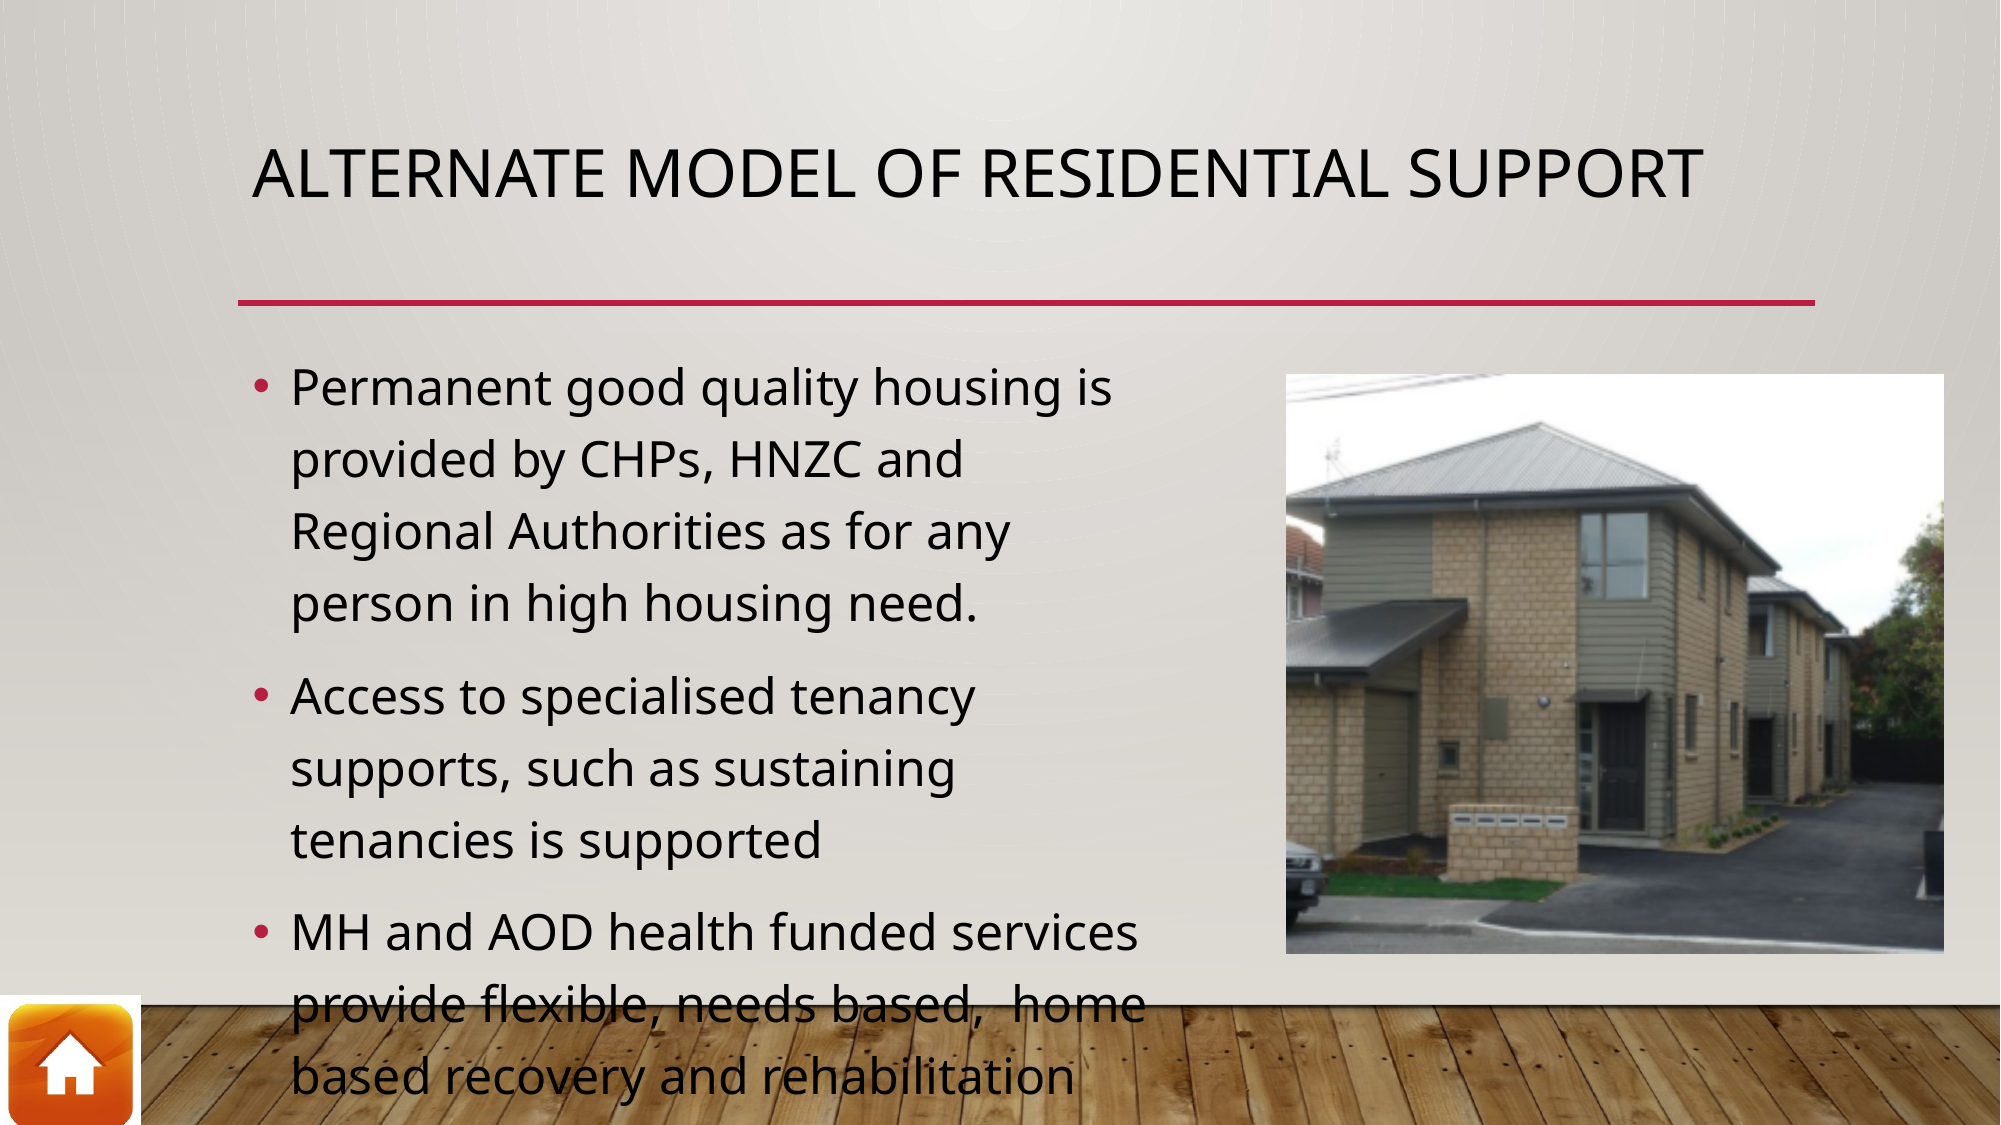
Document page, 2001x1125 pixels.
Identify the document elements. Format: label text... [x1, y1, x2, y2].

picture [0, 994, 2000, 1125]
list Permanent good quality housing is provided by CHPs, HNZC and Regional Authorities as for any person in high housing need. Access to specialised tenancy supports, such as sustaining tenancies is supported MH and AOD health funded services provide flexible, needs based, home based recovery and rehabilitation support [237, 335, 1198, 1022]
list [1286, 374, 1944, 954]
title Alternate model of residential support [237, 132, 1814, 306]
